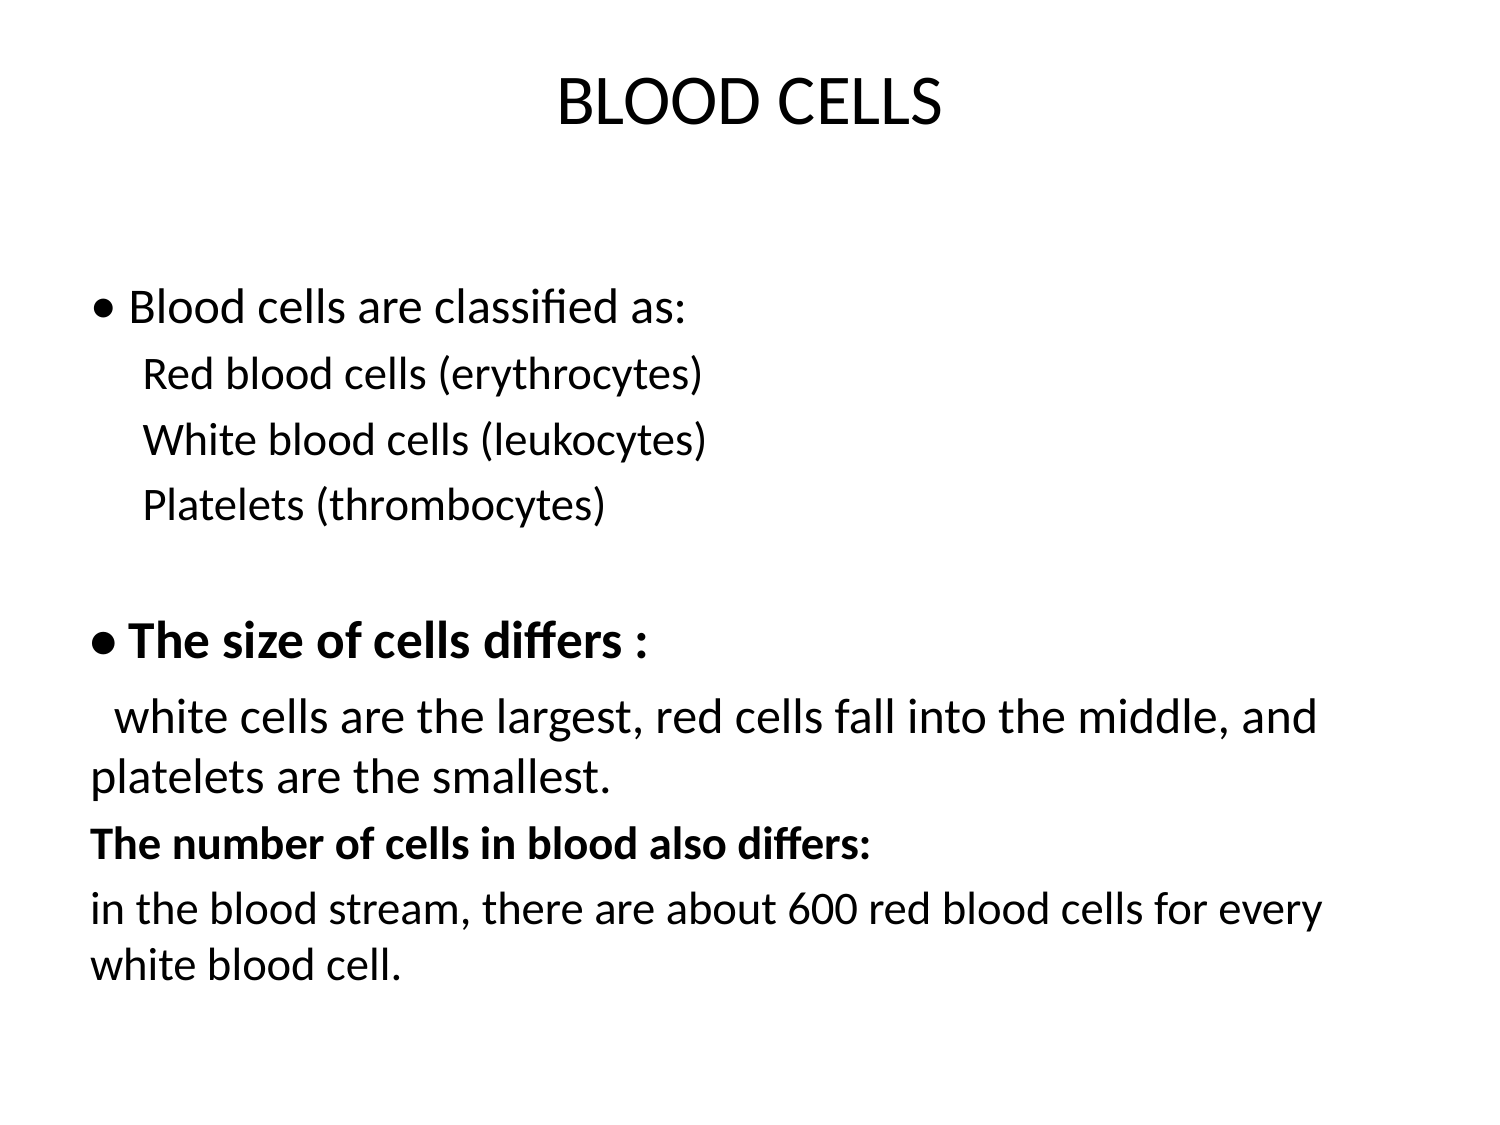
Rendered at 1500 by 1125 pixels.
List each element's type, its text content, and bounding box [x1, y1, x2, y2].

list • Blood cells are classified as: Red blood cells (erythrocytes) White blood cells (leukocytes) Platelets (thrombocytes) • The size of cells differs : white cells are the largest, red cells fall into the middle, and platelets are the smallest. The number of cells in blood also differs: in the blood stream, there are about 600 red blood cells for every white blood cell. [75, 262, 1425, 1005]
title BLOOD CELLS [75, 45, 1425, 233]
